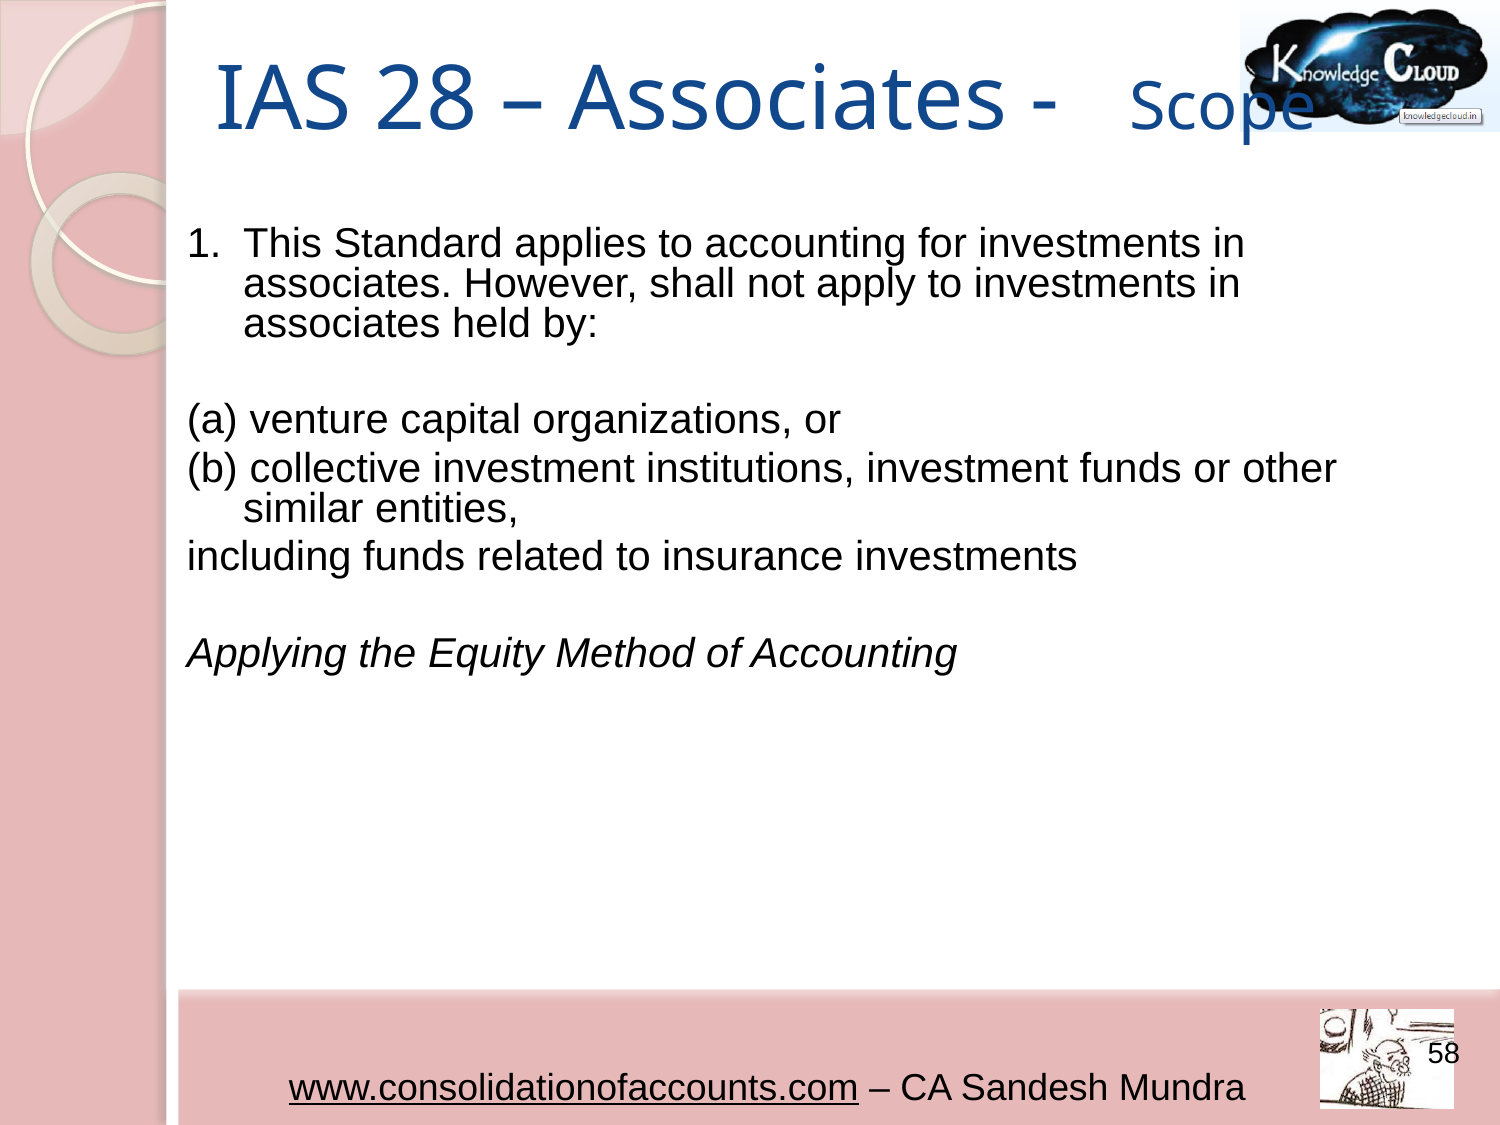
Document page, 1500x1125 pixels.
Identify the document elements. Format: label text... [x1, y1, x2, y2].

text_box This Standard applies to accounting for investments in associates. However, shall not apply to investments in associates held by: (a) venture capital organizations, or (b) collective investment institutions, investment funds or other similar entities, including funds related to insurance investments Applying the Equity Method of Accounting [172, 218, 1463, 765]
slide_number 58 [1413, 1034, 1488, 1113]
picture [1431, 0, 1500, 132]
text_box IAS 28 – Associates - Scope [200, 0, 1431, 188]
picture [1320, 1009, 1454, 1109]
